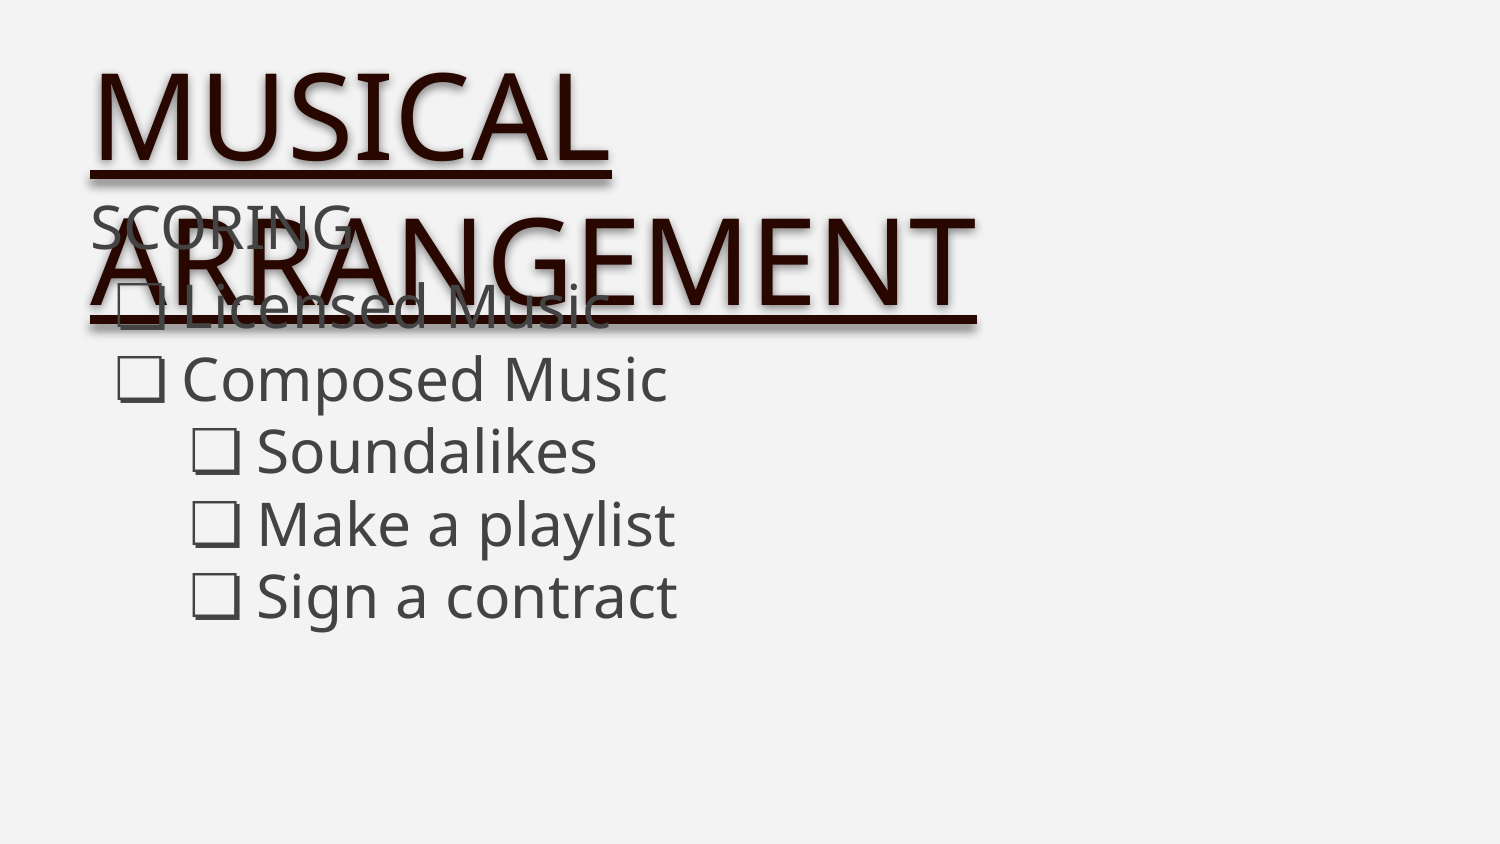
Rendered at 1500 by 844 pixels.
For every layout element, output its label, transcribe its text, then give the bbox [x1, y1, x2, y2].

text_box SCORING [75, 174, 1425, 247]
text_box Licensed Music Composed Music Soundalikes Make a playlist Sign a contract [91, 253, 1425, 844]
text_box MUSICAL ARRANGEMENT [75, 24, 1425, 174]
